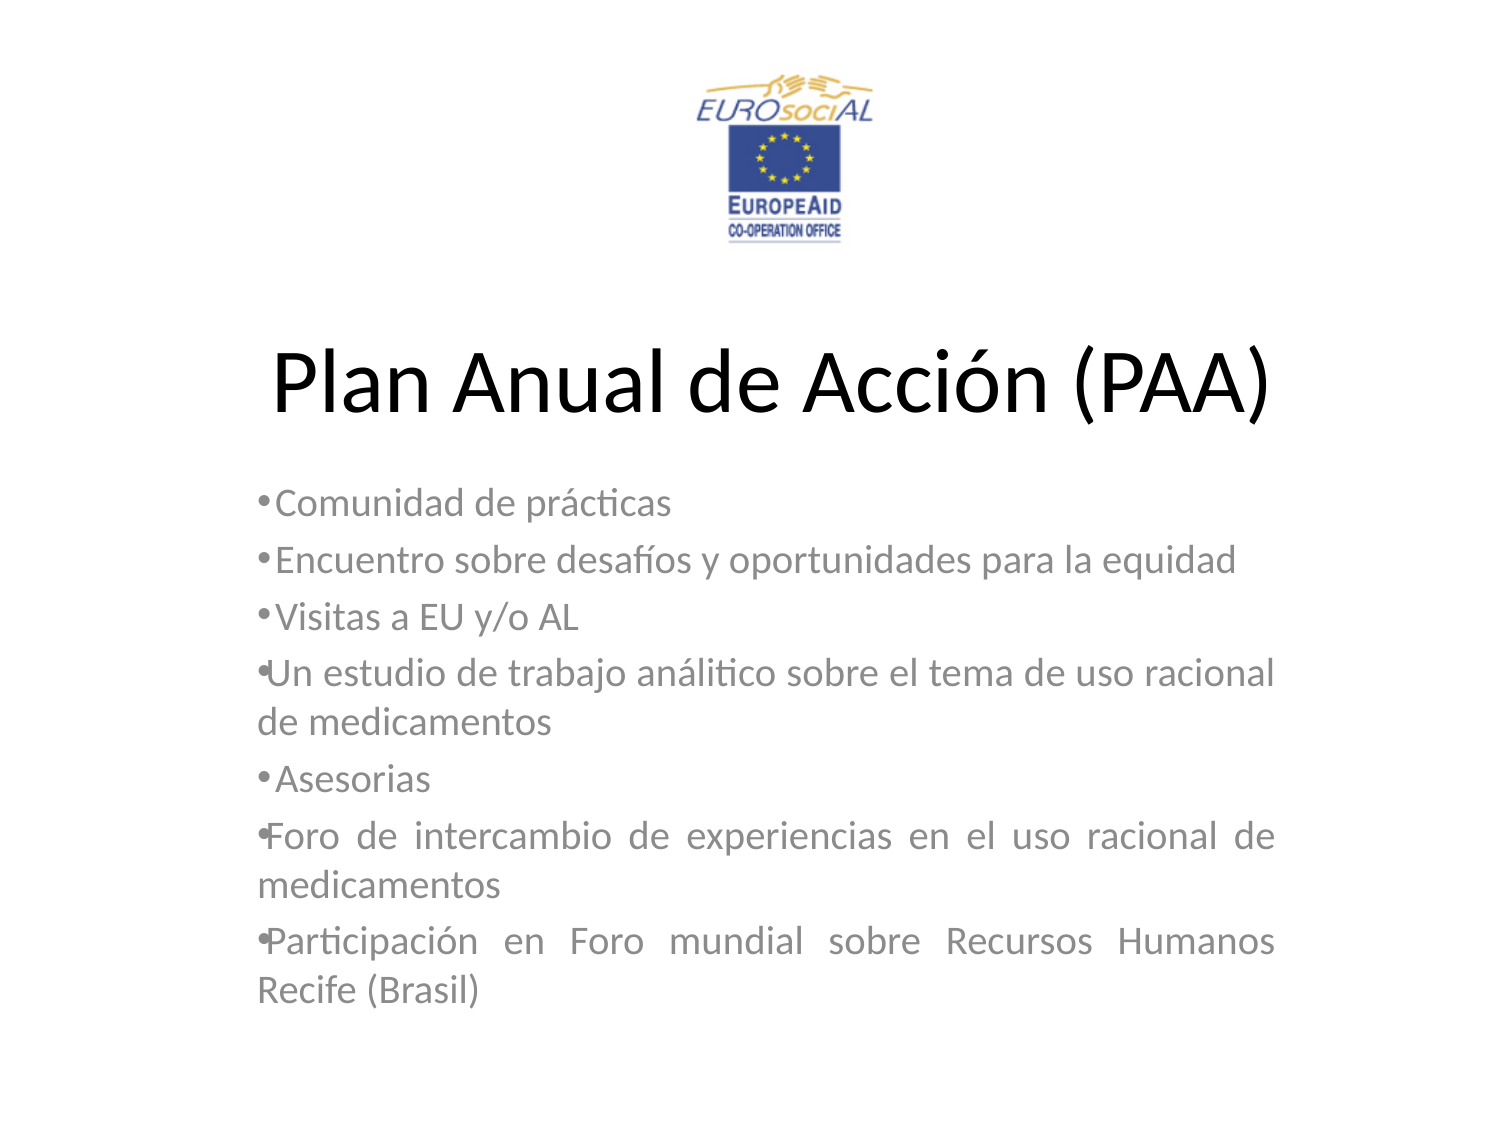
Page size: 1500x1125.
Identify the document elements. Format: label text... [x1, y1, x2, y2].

title Plan Anual de Acción (PAA) [135, 255, 1411, 497]
subtitle Comunidad de prácticas Encuentro sobre desafíos y oportunidades para la equidad Visitas a EU y/o AL Un estudio de trabajo análitico sobre el tema de uso racional de medicamentos Asesorias Foro de intercambio de experiencias en el uso racional de medicamentos Participación en Foro mundial sobre Recursos Humanos Recife (Brasil) [242, 468, 1293, 1024]
picture [690, 66, 878, 256]
